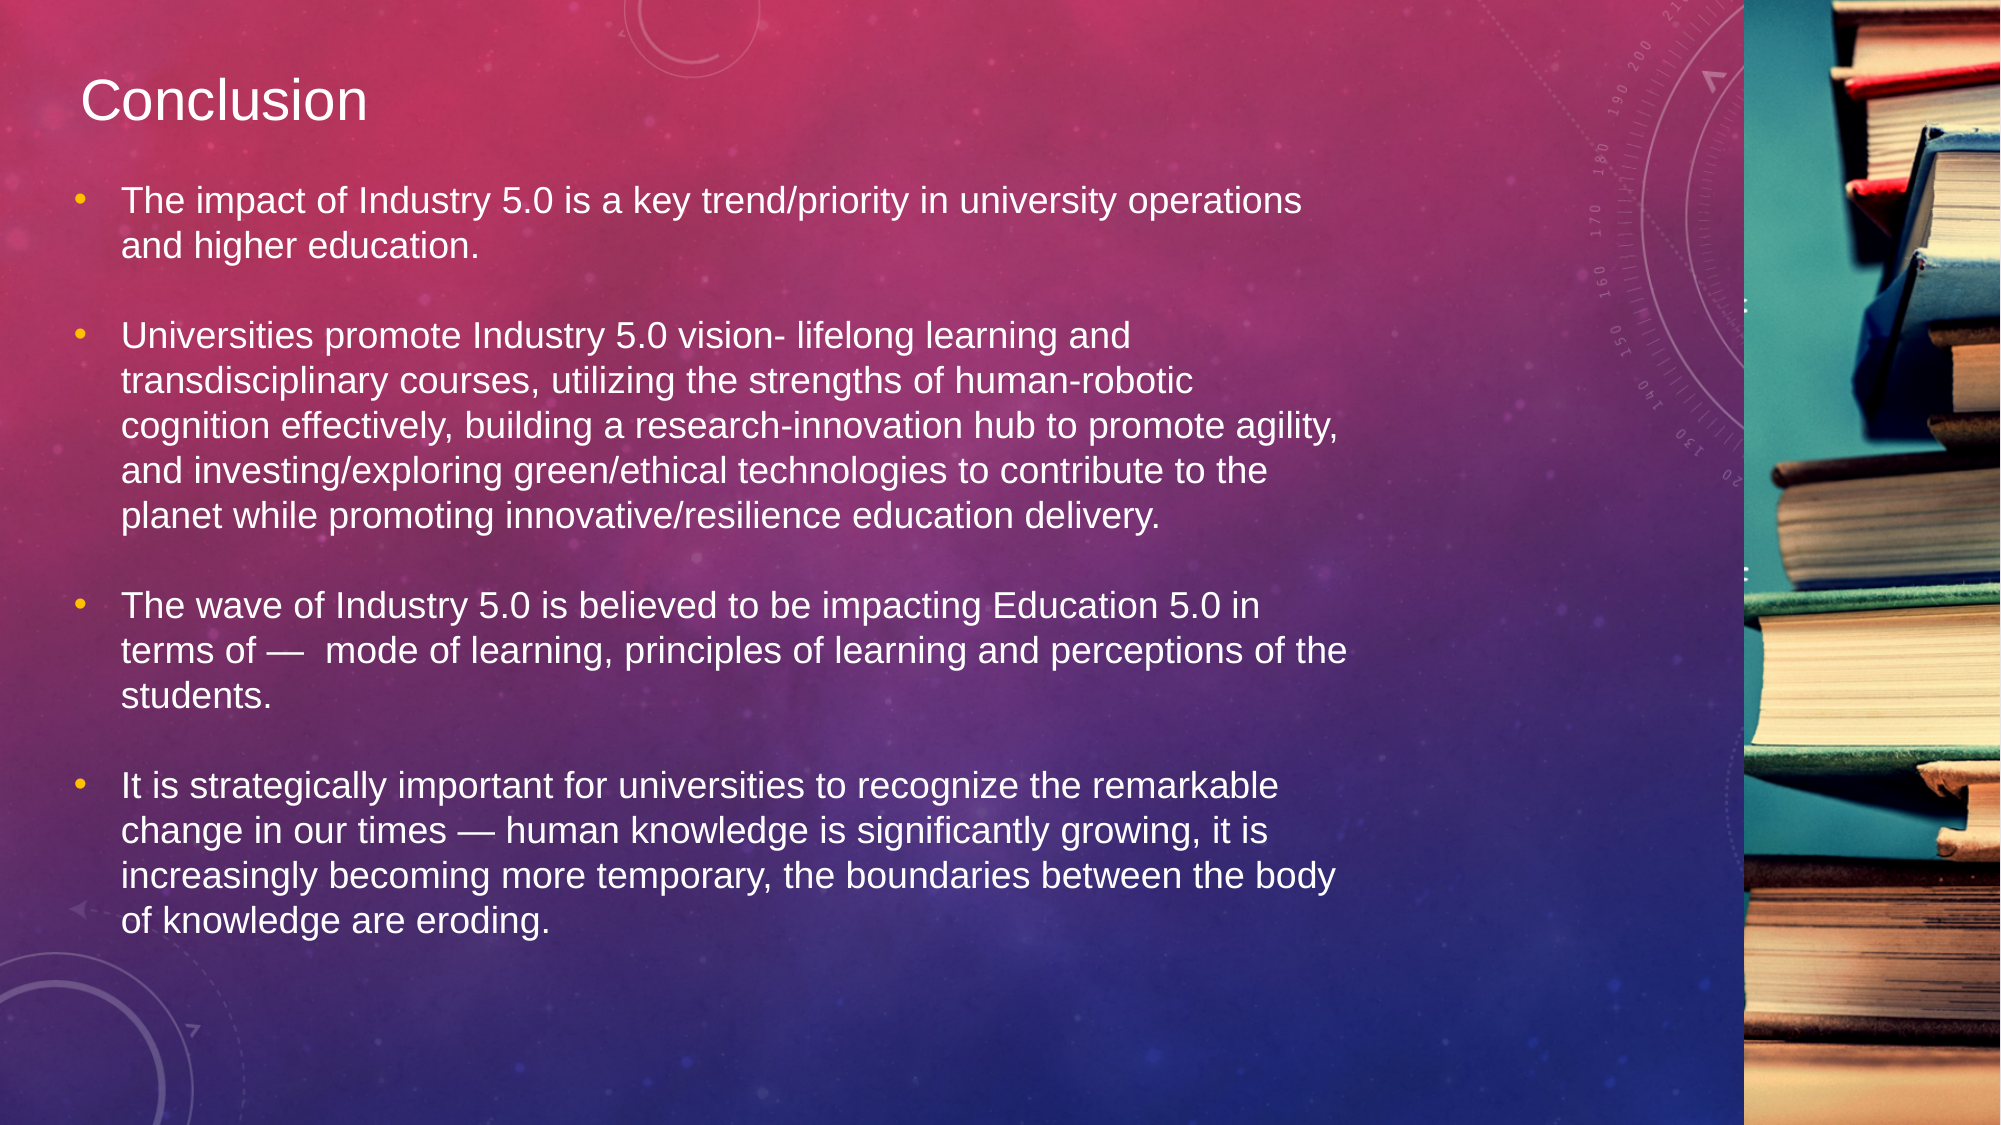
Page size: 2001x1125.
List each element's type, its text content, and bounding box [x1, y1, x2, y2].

text_box The impact of Industry 5.0 is a key trend/priority in university operations and higher education. Universities promote Industry 5.0 vision- lifelong learning and transdisciplinary courses, utilizing the strengths of human-robotic cognition effectively, building a research-innovation hub to promote agility, and investing/exploring green/ethical technologies to contribute to the planet while promoting innovative/resilience education delivery. The wave of Industry 5.0 is believed to be impacting Education 5.0 in terms of — mode of learning, principles of learning and perceptions of the students. It is strategically important for universities to recognize the remarkable change in our times — human knowledge is significantly growing, it is increasingly becoming more temporary, the boundaries between the body of knowledge are eroding. [59, 123, 1366, 949]
picture [0, 0, 2001, 1125]
text_box Conclusion [18, 54, 399, 140]
